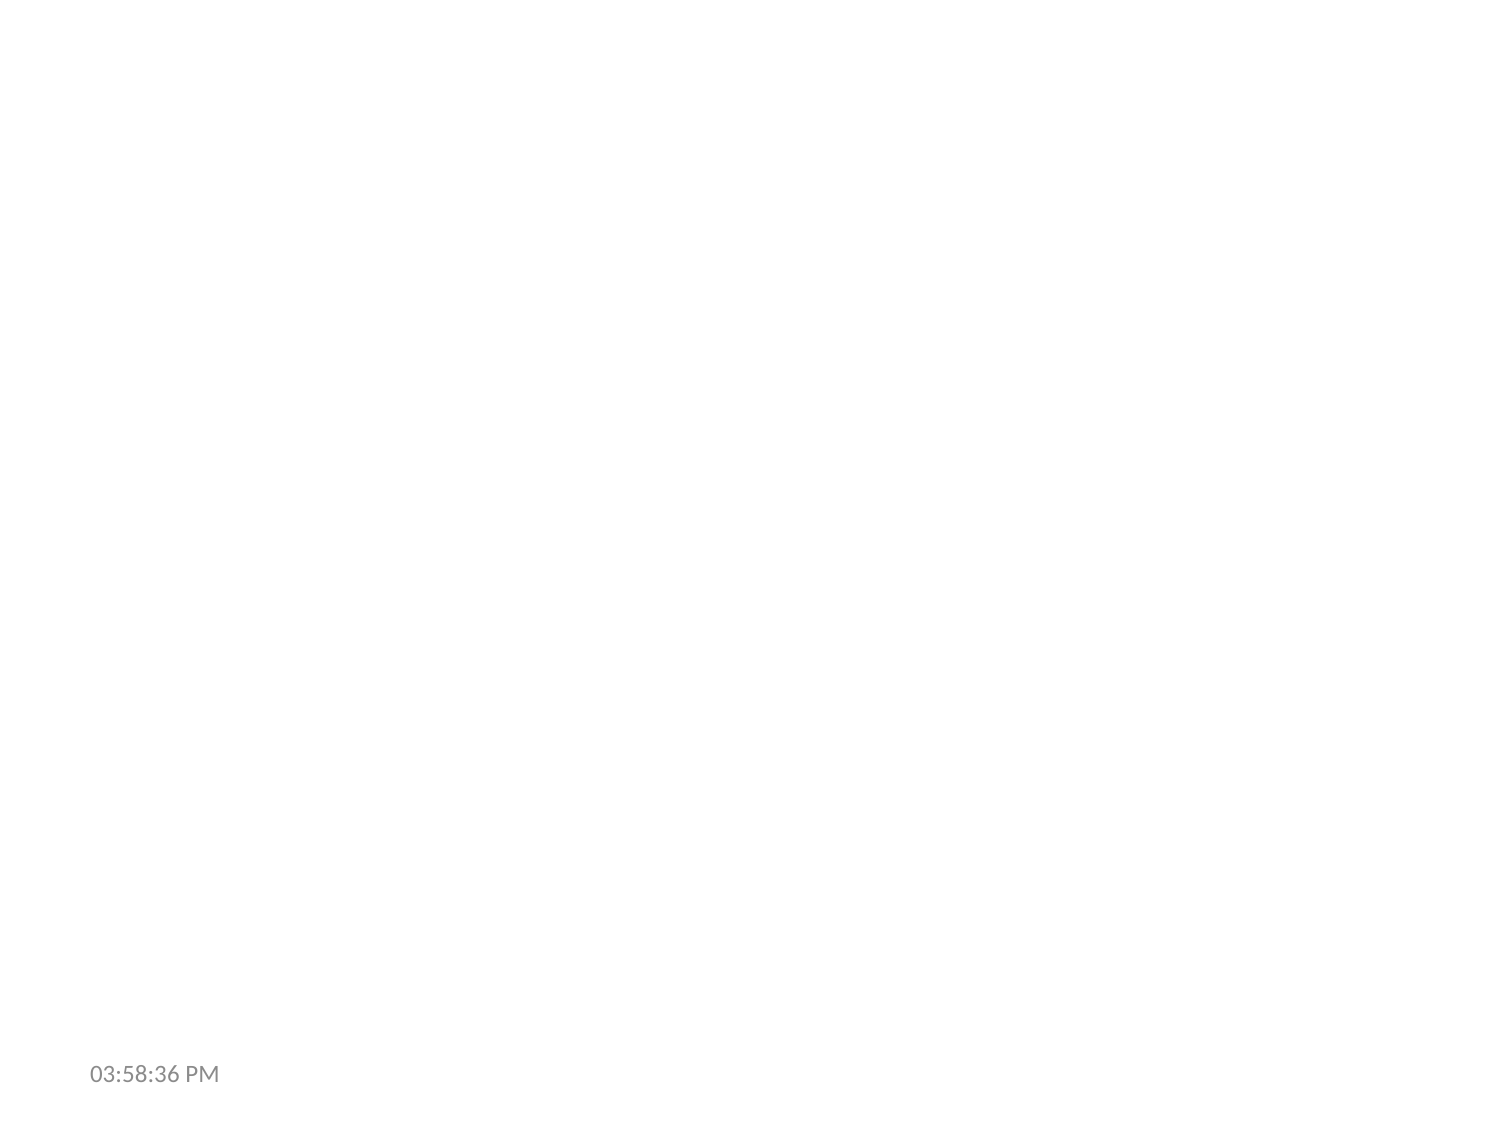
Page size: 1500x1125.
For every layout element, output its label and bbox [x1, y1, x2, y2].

slide_number [75, 1042, 425, 1103]
